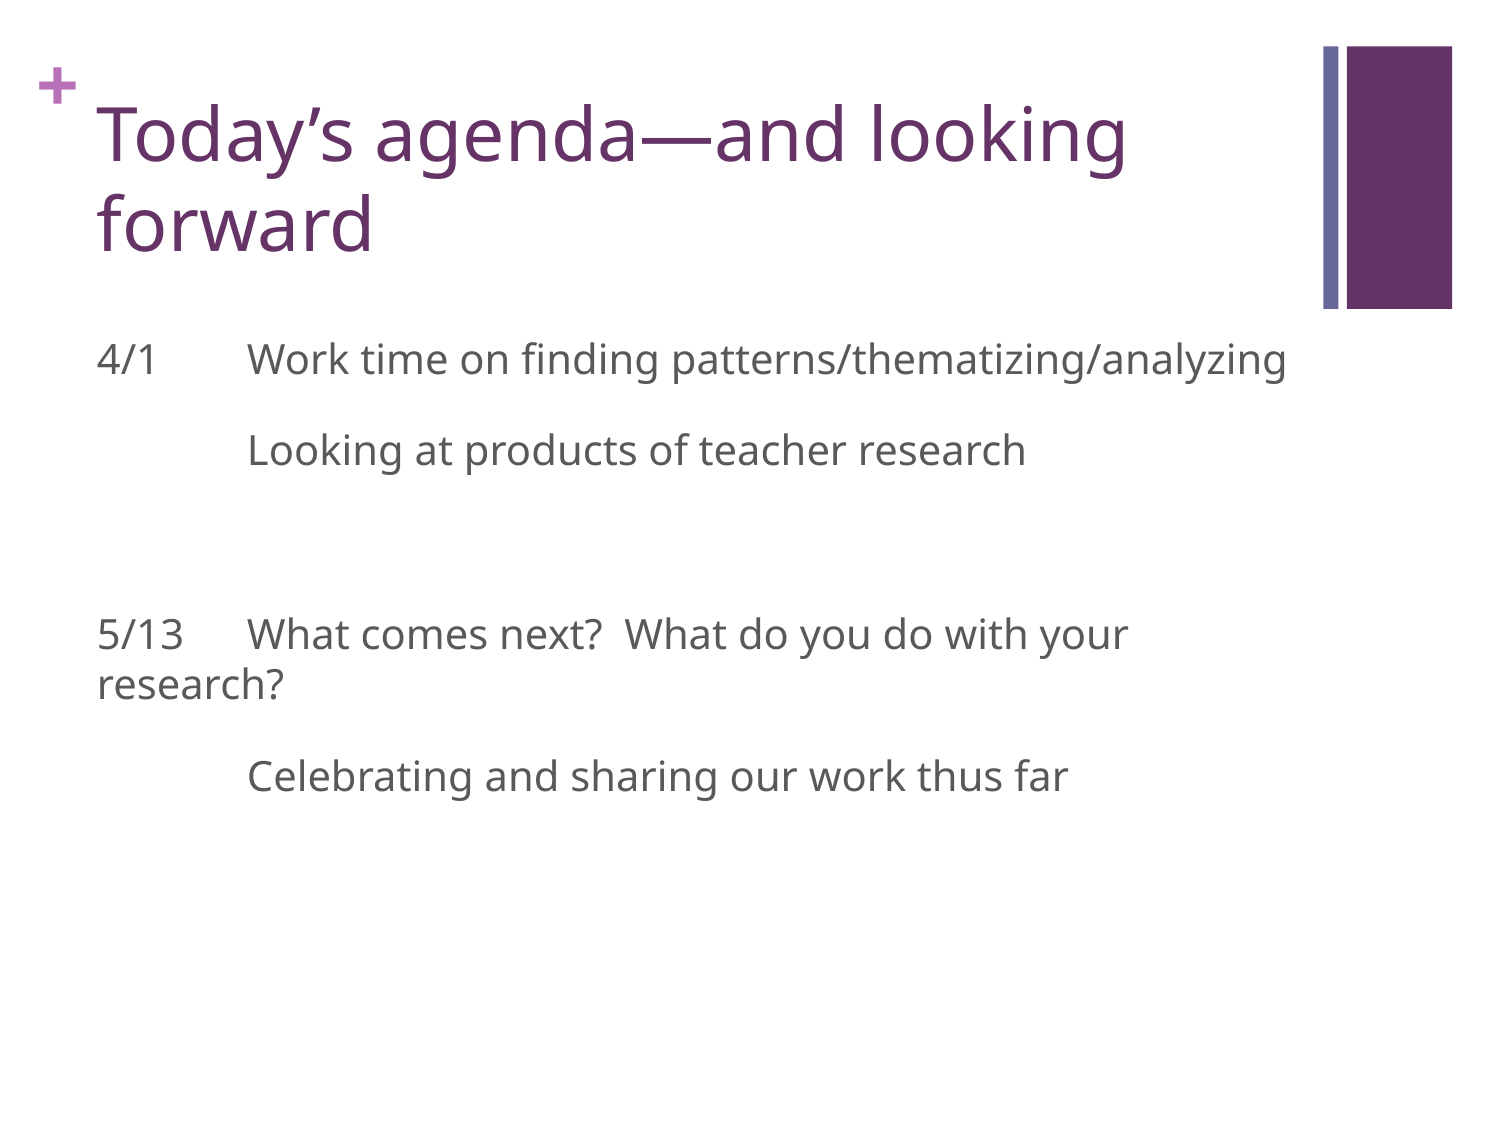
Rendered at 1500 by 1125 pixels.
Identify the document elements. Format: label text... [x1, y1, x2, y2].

title Today’s agenda—and looking forward [81, 79, 1322, 263]
list 4/1 Work time on finding patterns/thematizing/analyzing Looking at products of teacher research 5/13 What comes next? What do you do with your research? Celebrating and sharing our work thus far [81, 324, 1322, 1005]
